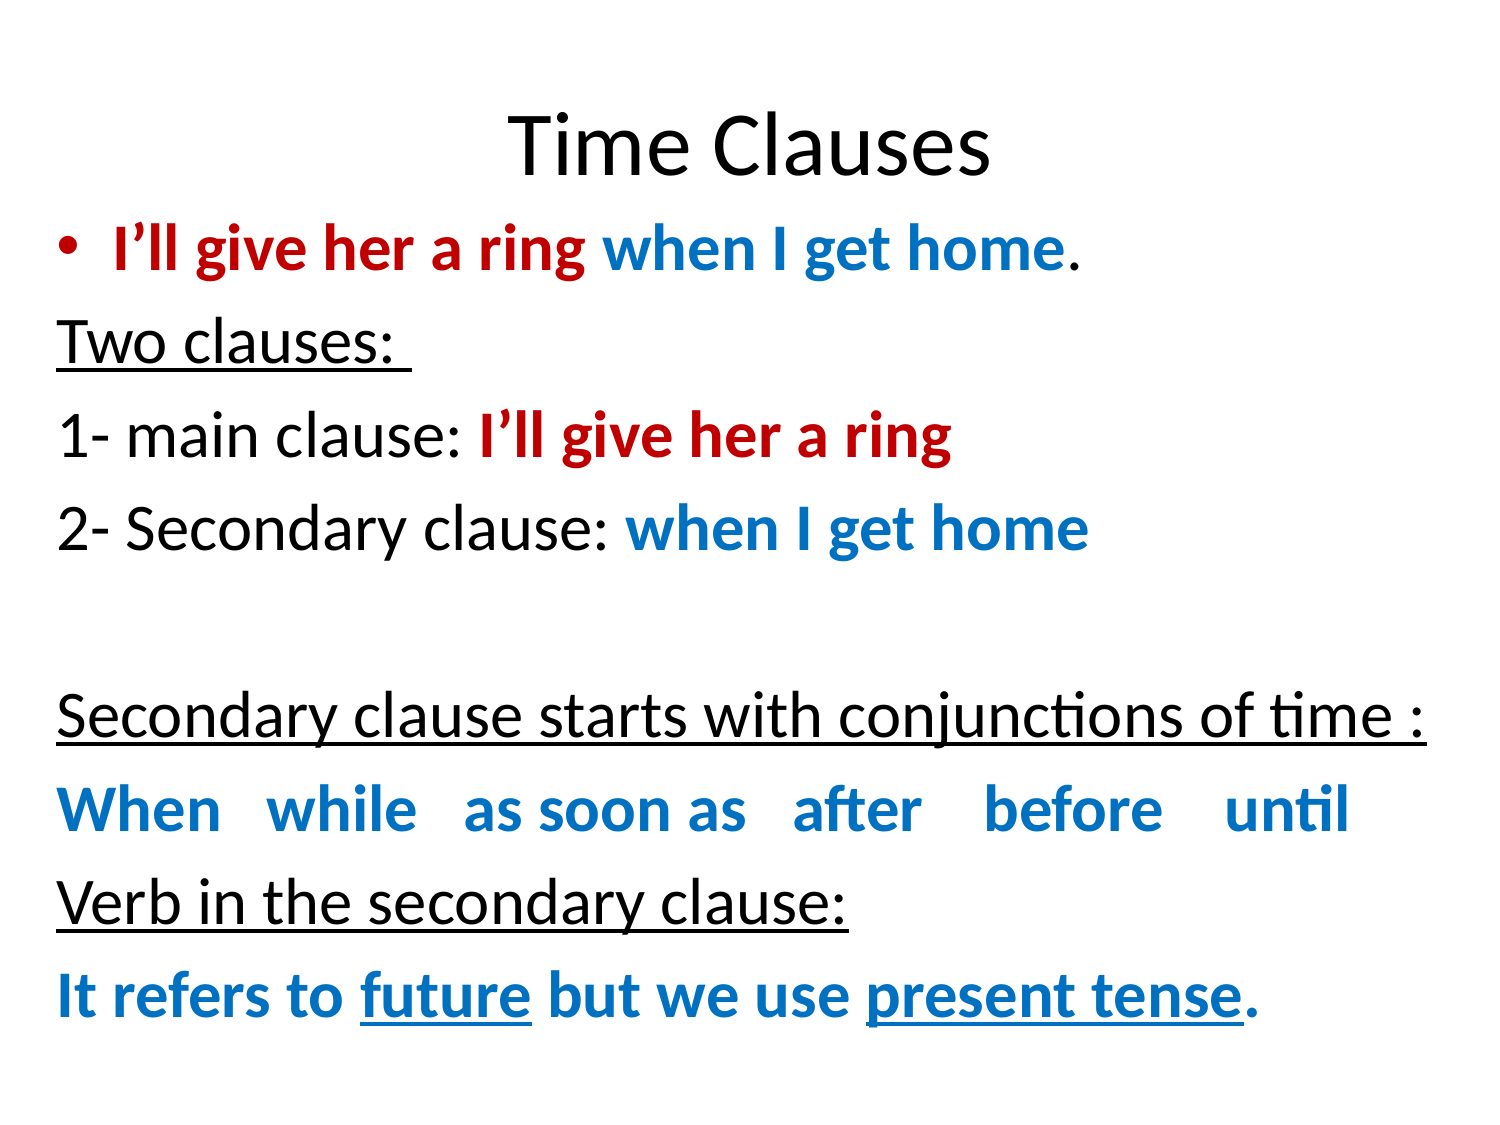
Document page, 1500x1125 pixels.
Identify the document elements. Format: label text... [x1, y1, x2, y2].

title Time Clauses [75, 45, 1425, 196]
list I’ll give her a ring when I get home. Two clauses: 1- main clause: I’ll give her a ring 2- Secondary clause: when I get home Secondary clause starts with conjunctions of time : When while as soon as after before until Verb in the secondary clause: It refers to future but we use present tense. [41, 196, 1459, 1094]
